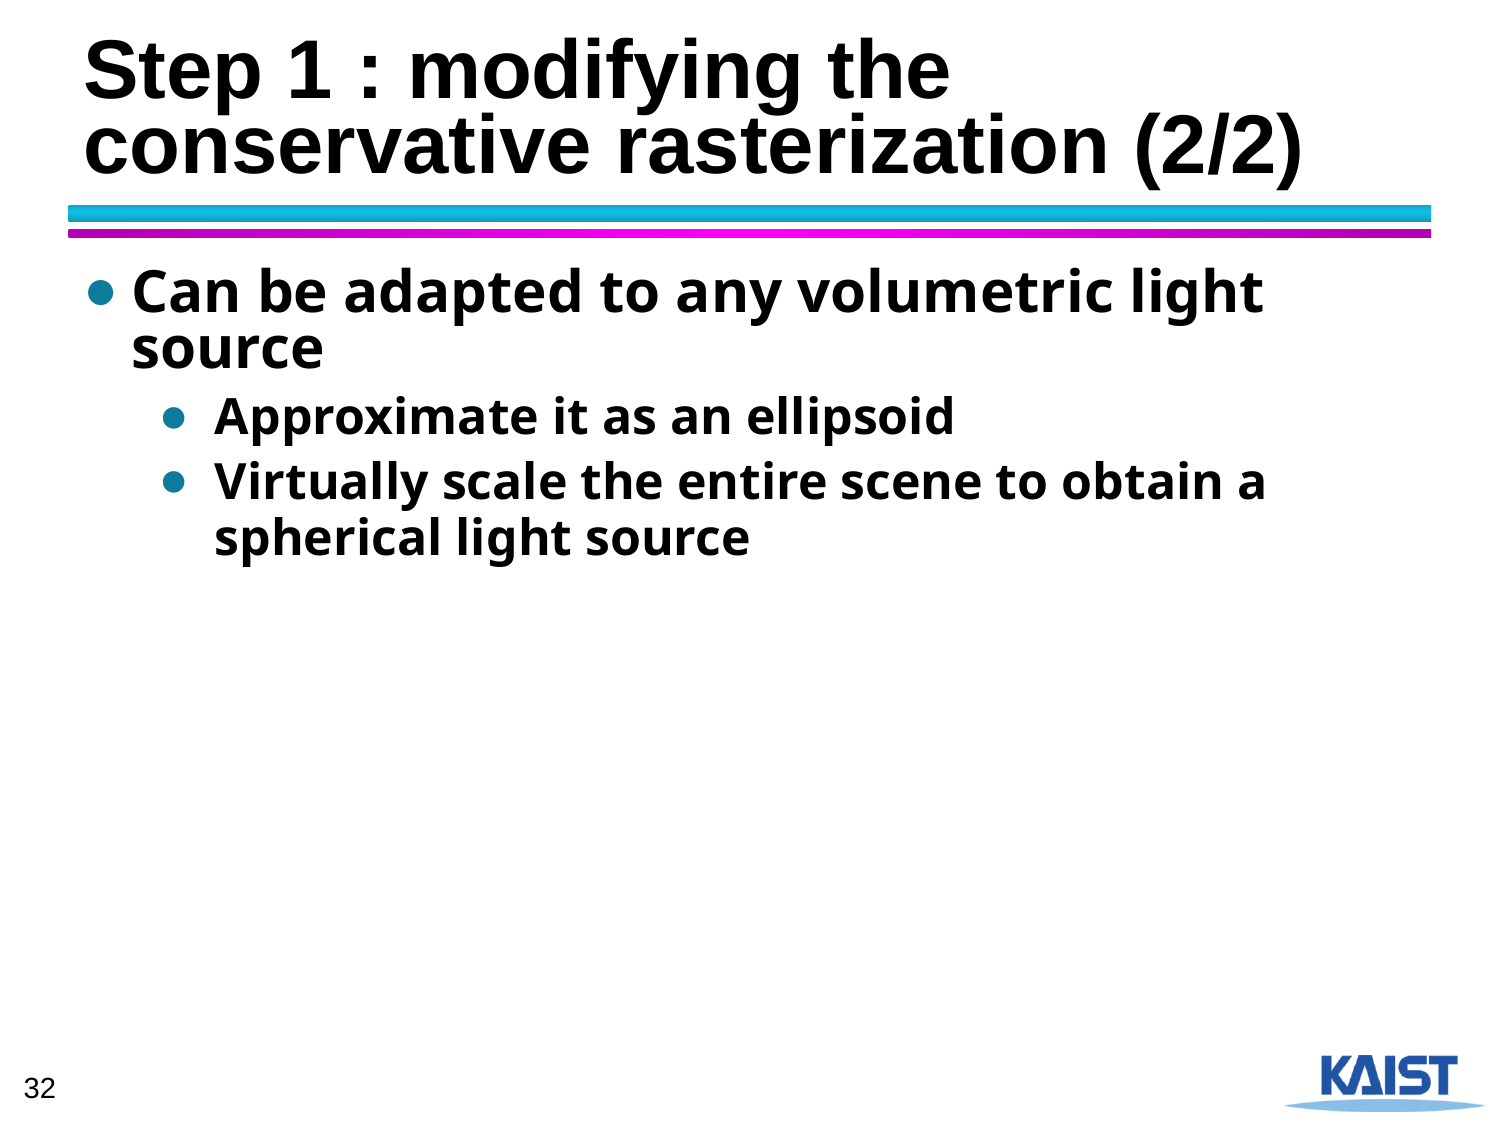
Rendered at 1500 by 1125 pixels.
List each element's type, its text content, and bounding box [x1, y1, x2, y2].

title Step 1 : modifying the conservative rasterization (2/2) [68, 48, 1428, 199]
picture [1284, 1055, 1485, 1112]
list Can be adapted to any volumetric light source Approximate it as an ellipsoid Virtually scale the entire scene to obtain a spherical light source [68, 259, 1434, 1093]
